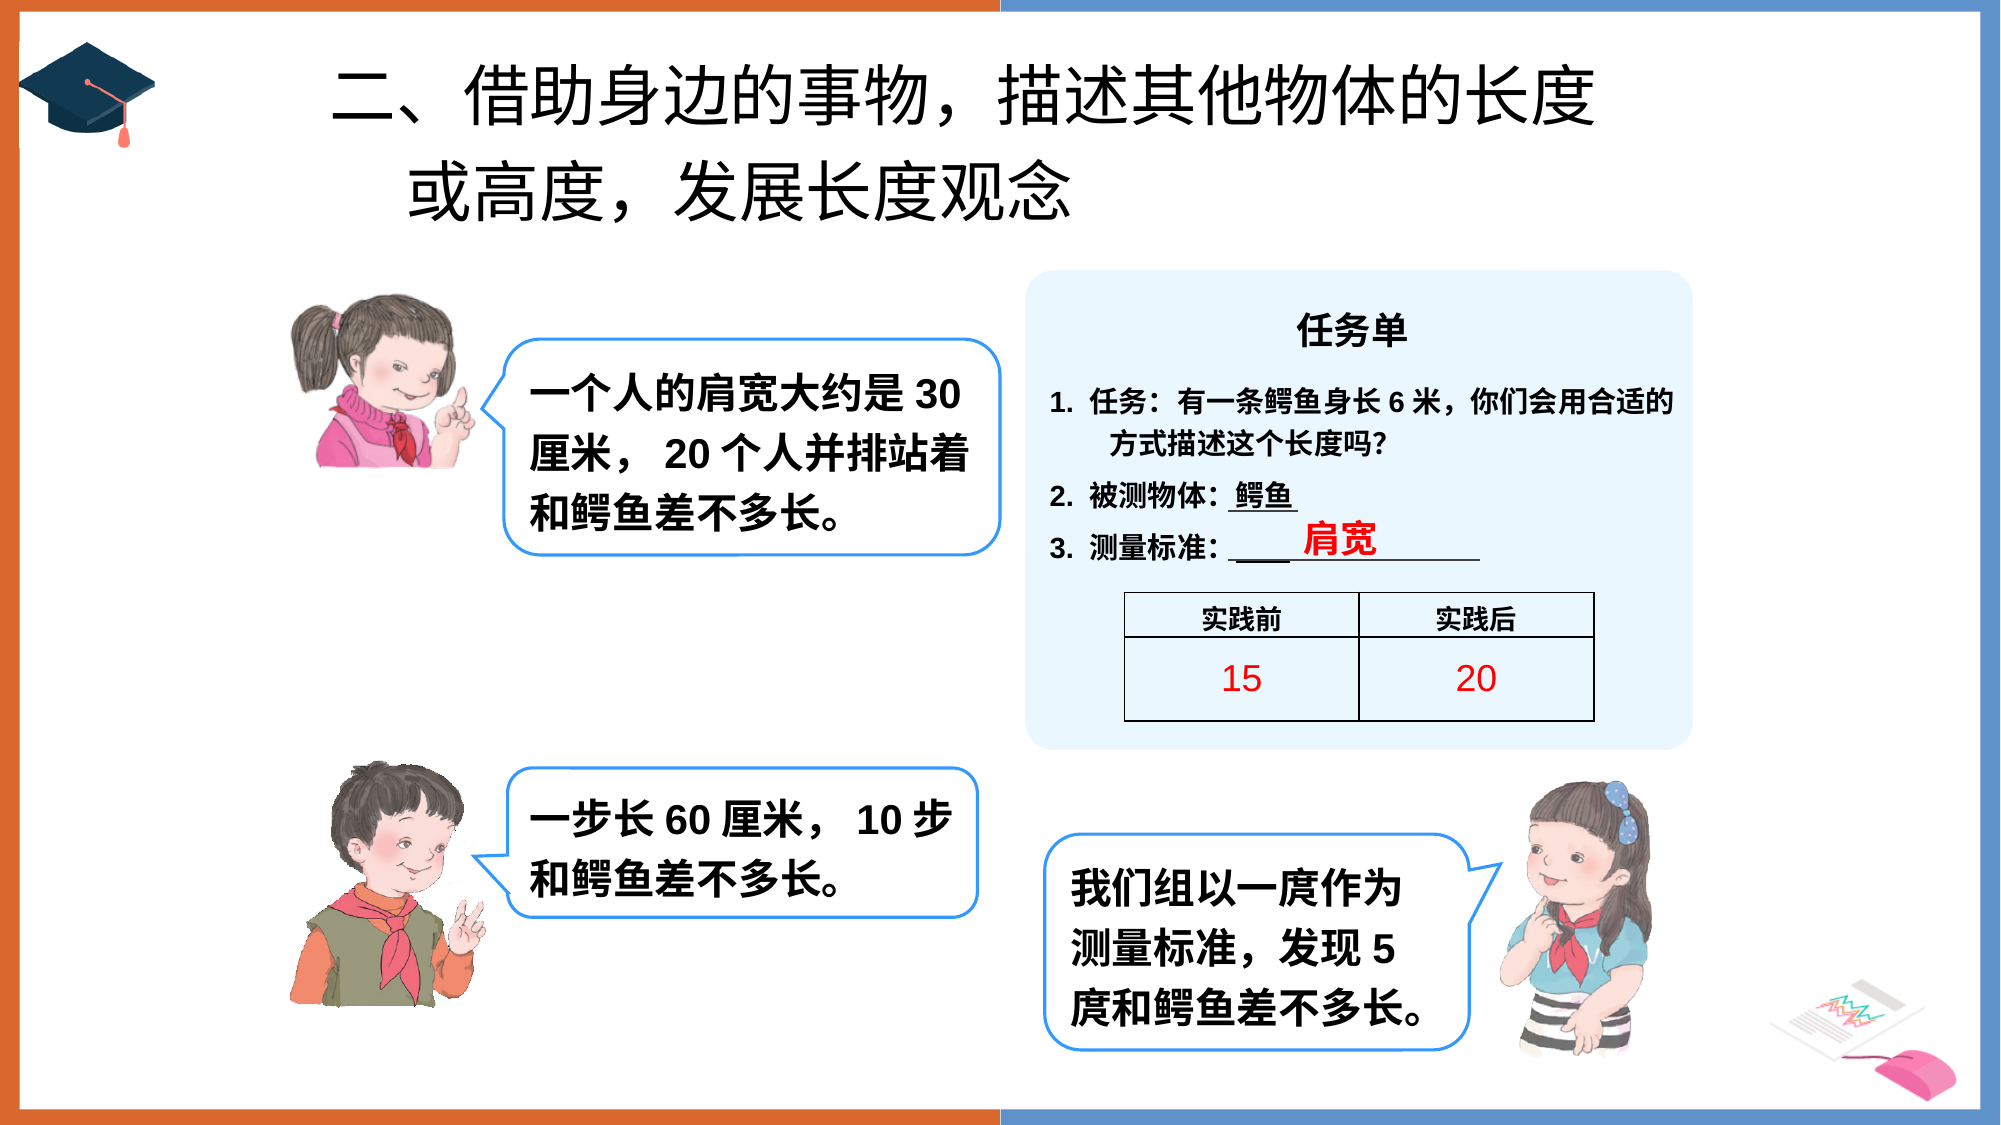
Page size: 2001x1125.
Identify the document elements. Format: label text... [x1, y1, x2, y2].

table_header 实践后 [1360, 593, 1593, 636]
text_box [1023, 268, 1695, 752]
text_box 二、借助身边的事物，描述其他物体的长度 或高度，发展长度观念 [314, 35, 1709, 232]
table_cell 20 [1360, 638, 1593, 720]
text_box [270, 284, 1000, 557]
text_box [1044, 763, 1692, 1079]
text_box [279, 751, 978, 1009]
picture [1770, 969, 1957, 1101]
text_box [1034, 290, 1712, 575]
table_cell 15 [1125, 638, 1358, 720]
table_header 实践前 [1125, 593, 1358, 636]
picture [19, 42, 155, 148]
